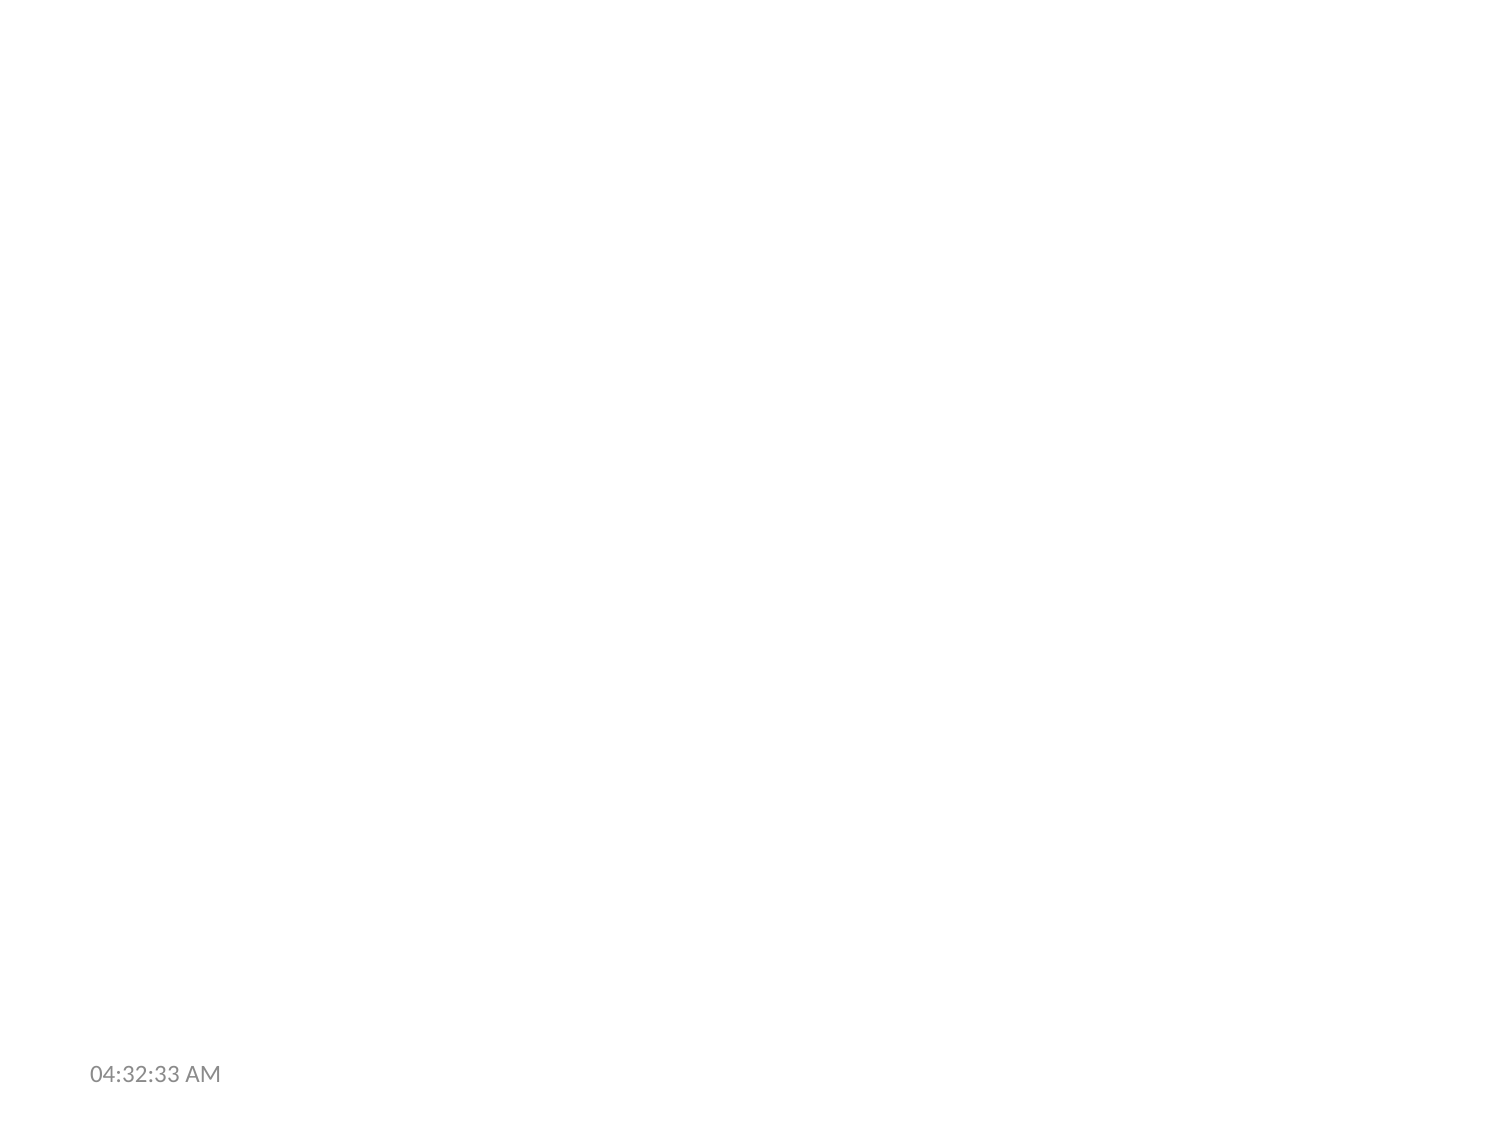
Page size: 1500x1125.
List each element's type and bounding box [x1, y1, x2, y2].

slide_number [75, 1042, 425, 1103]
